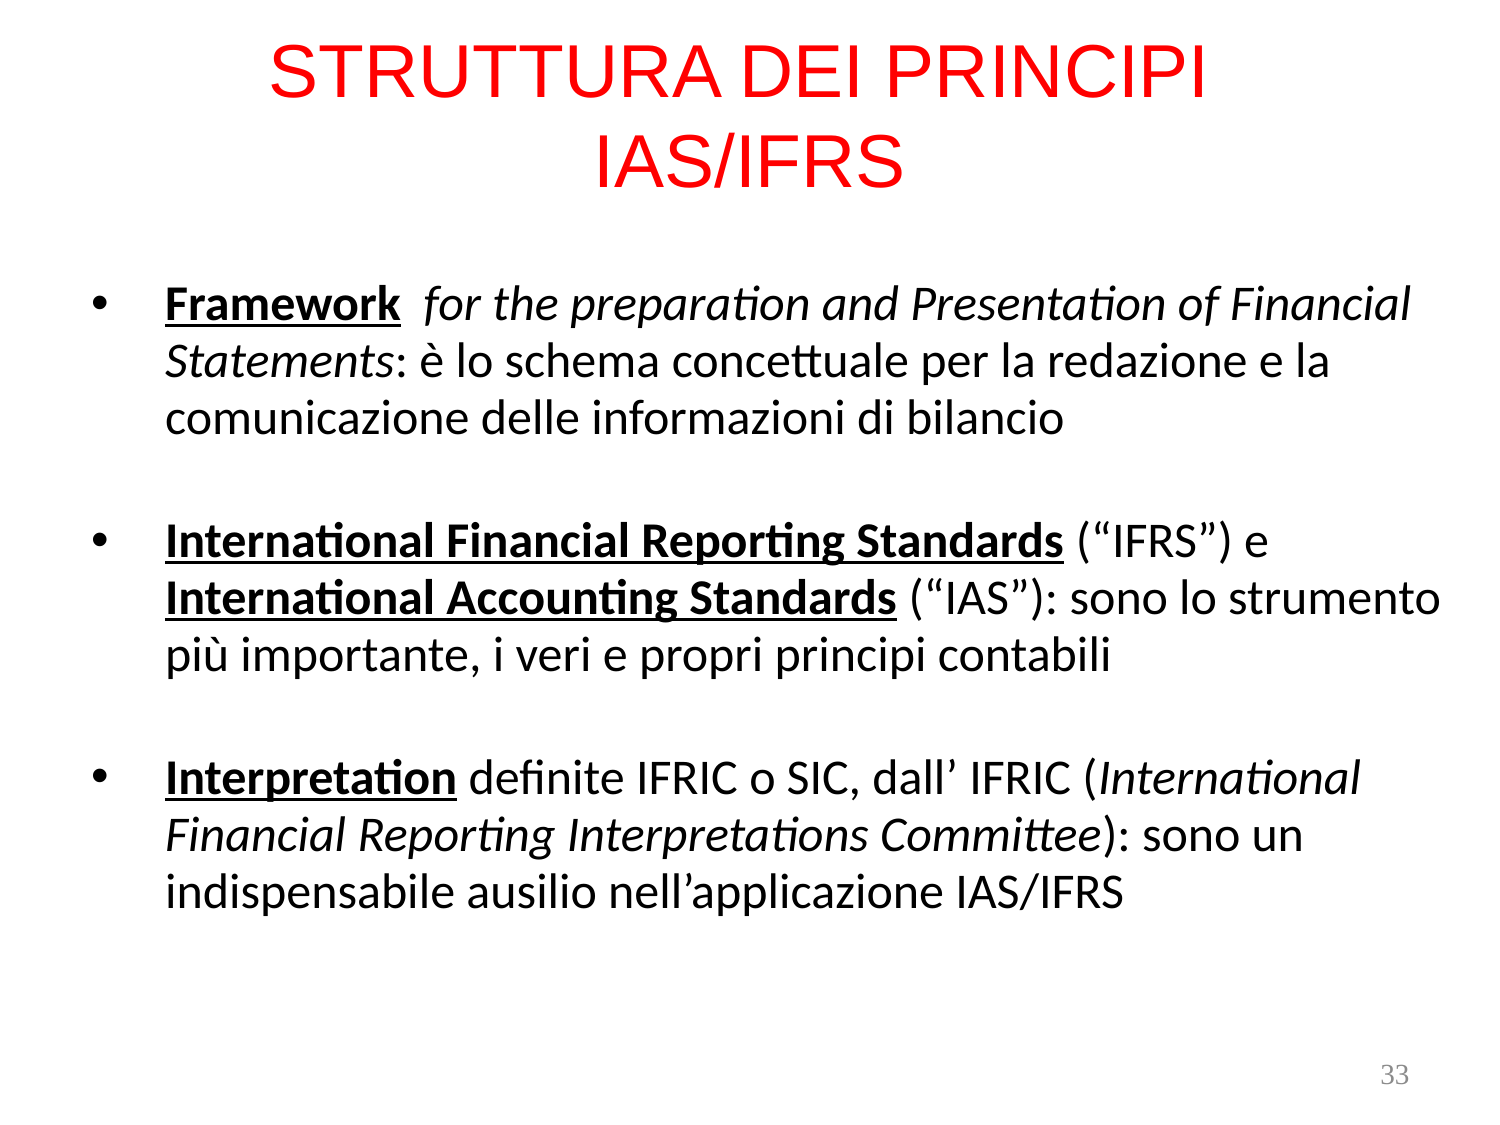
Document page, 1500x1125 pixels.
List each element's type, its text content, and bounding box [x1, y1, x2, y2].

list Framework for the preparation and Presentation of Financial Statements: è lo schema concettuale per la redazione e la comunicazione delle informazioni di bilancio International Financial Reporting Standards (“IFRS”) e International Accounting Standards (“IAS”): sono lo strumento più importante, i veri e propri principi contabili Interpretation definite IFRIC o SIC, dall’ IFRIC (International Financial Reporting Interpretations Committee): sono un indispensabile ausilio nell’applicazione IAS/IFRS [76, 267, 1459, 1025]
title STRUTTURA DEI PRINCIPI IAS/IFRS [0, 0, 1500, 225]
slide_number 33 [1074, 1042, 1425, 1103]
